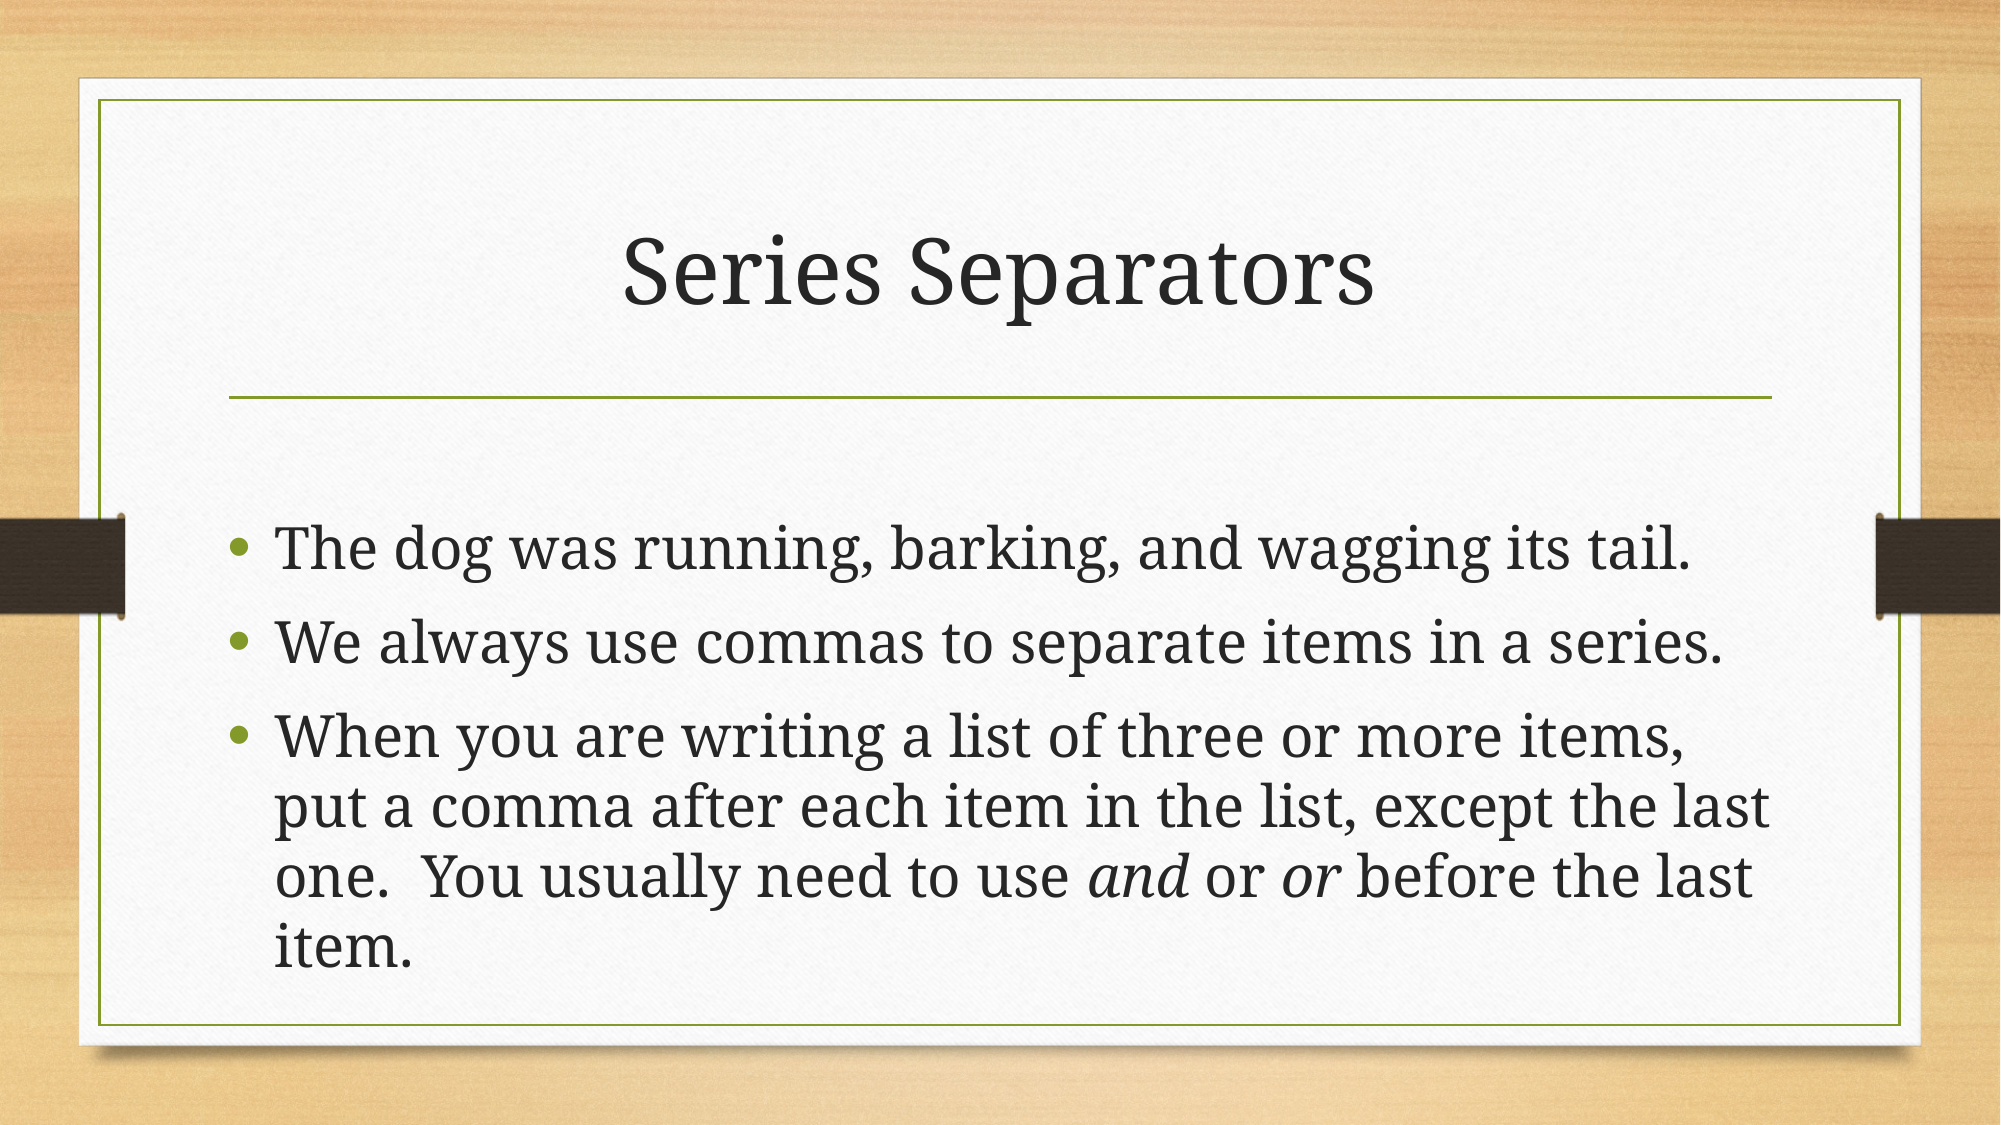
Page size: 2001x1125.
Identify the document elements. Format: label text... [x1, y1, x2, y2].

picture [0, 0, 2001, 1125]
title Series Separators [212, 161, 1788, 375]
list The dog was running, barking, and wagging its tail. We always use commas to separate items in a series. When you are writing a list of three or more items, put a comma after each item in the list, except the last one. You usually need to use and or or before the last item. [212, 419, 1788, 964]
